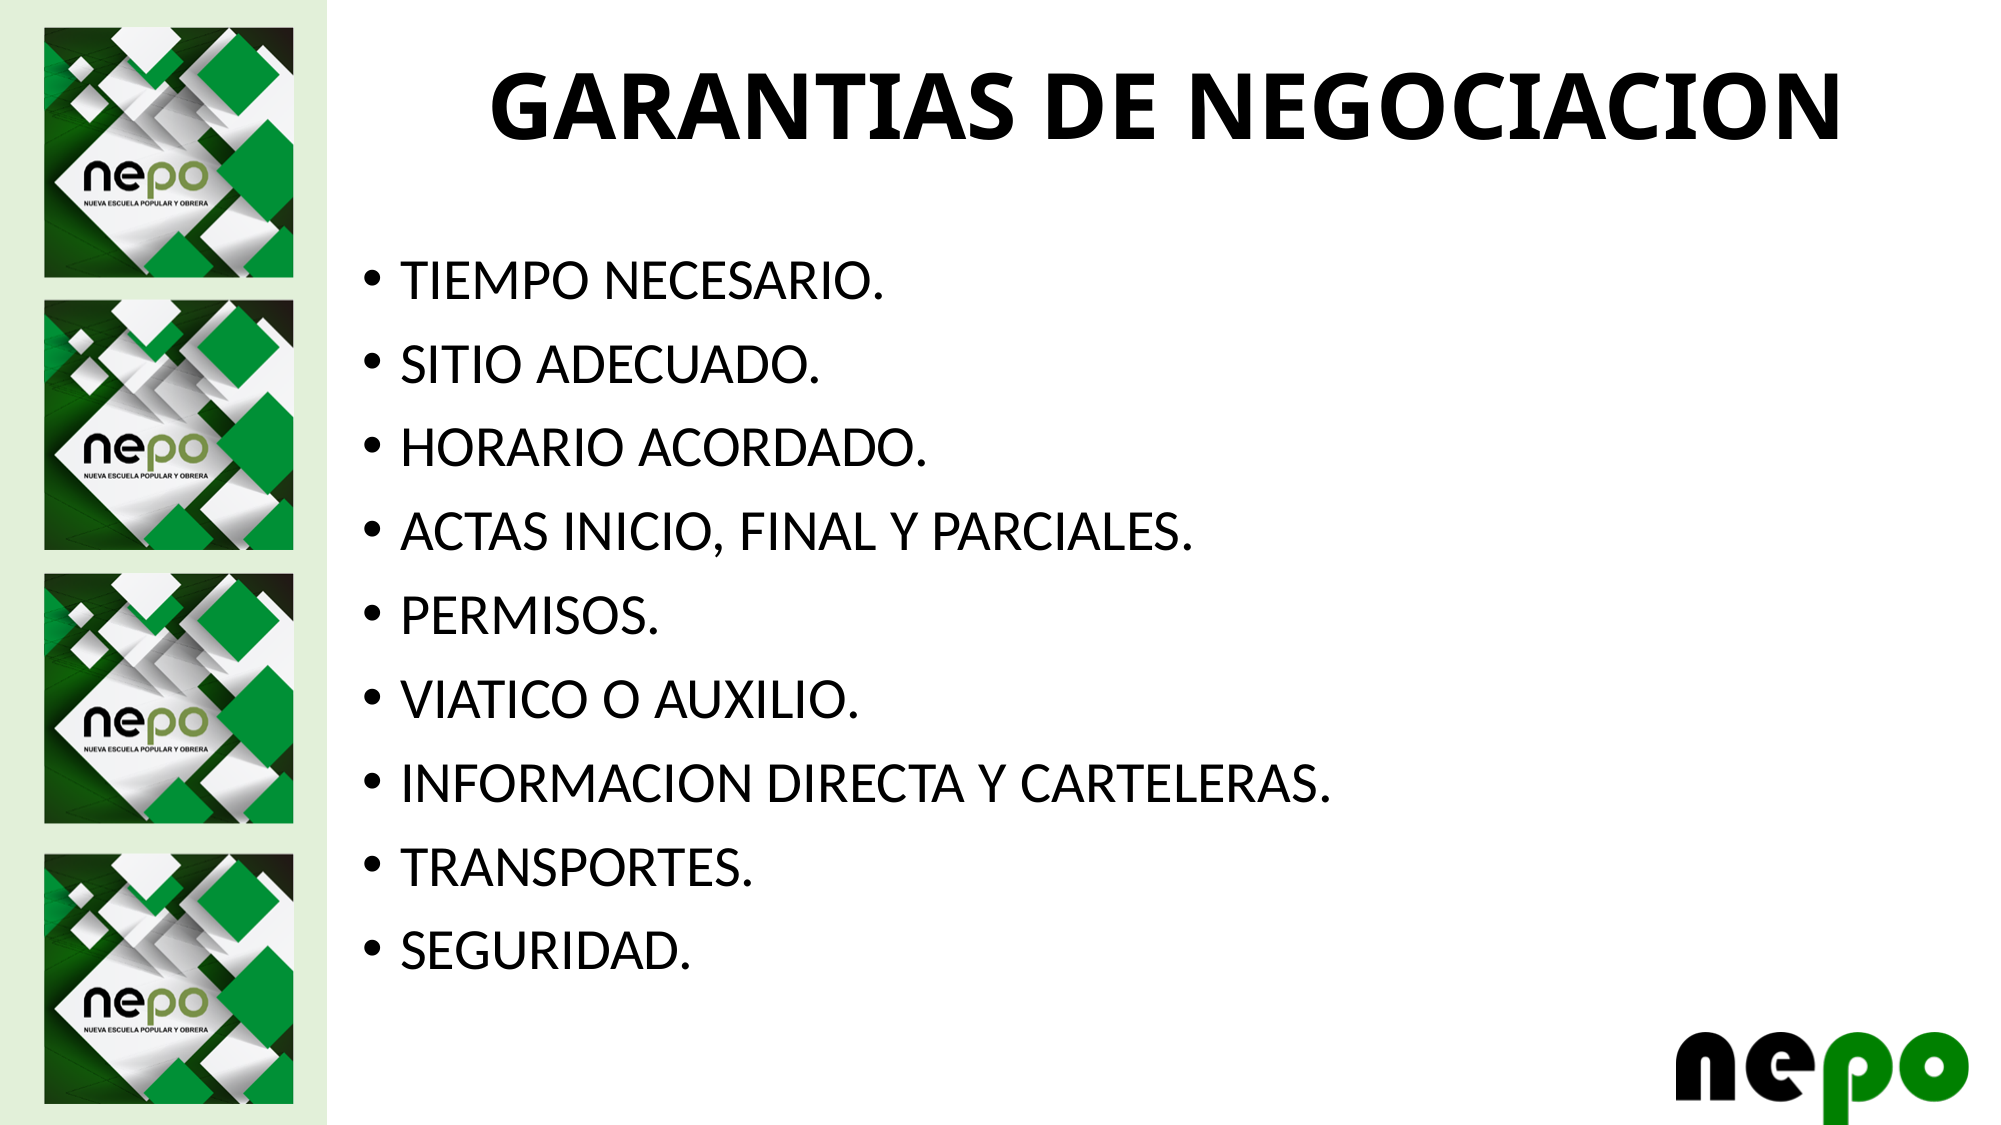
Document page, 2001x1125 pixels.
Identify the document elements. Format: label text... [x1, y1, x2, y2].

title GARANTIAS DE NEGOCIACION [347, 52, 1964, 194]
picture [0, 0, 327, 1125]
picture [1676, 1032, 1969, 1125]
list TIEMPO NECESARIO. SITIO ADECUADO. HORARIO ACORDADO. ACTAS INICIO, FINAL Y PARCIALES. PERMISOS. VIATICO O AUXILIO. INFORMACION DIRECTA Y CARTELERAS. TRANSPORTES. SEGURIDAD. [347, 241, 1964, 1014]
